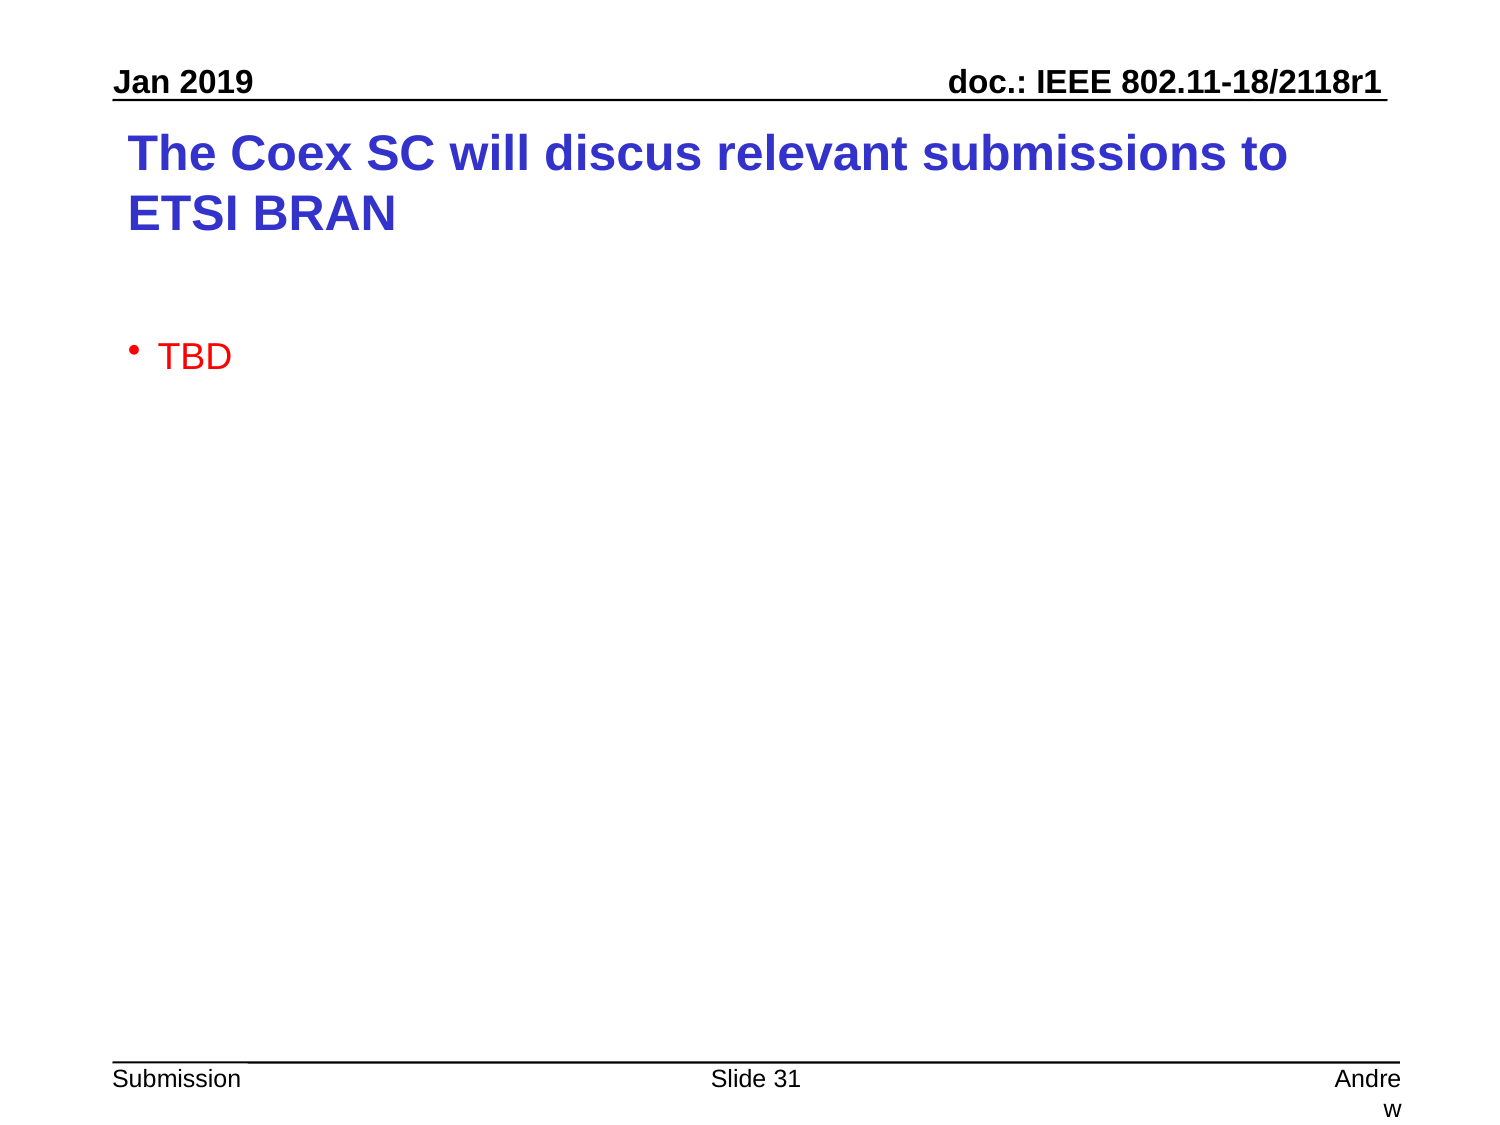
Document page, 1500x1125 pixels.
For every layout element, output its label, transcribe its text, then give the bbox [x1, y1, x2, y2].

slide_number Slide 31 [709, 1061, 803, 1093]
list TBD [112, 324, 1388, 1000]
title The Coex SC will discus relevant submissions to ETSI BRAN [112, 112, 1388, 288]
footer Andrew Myles, Cisco [1320, 1061, 1402, 1093]
